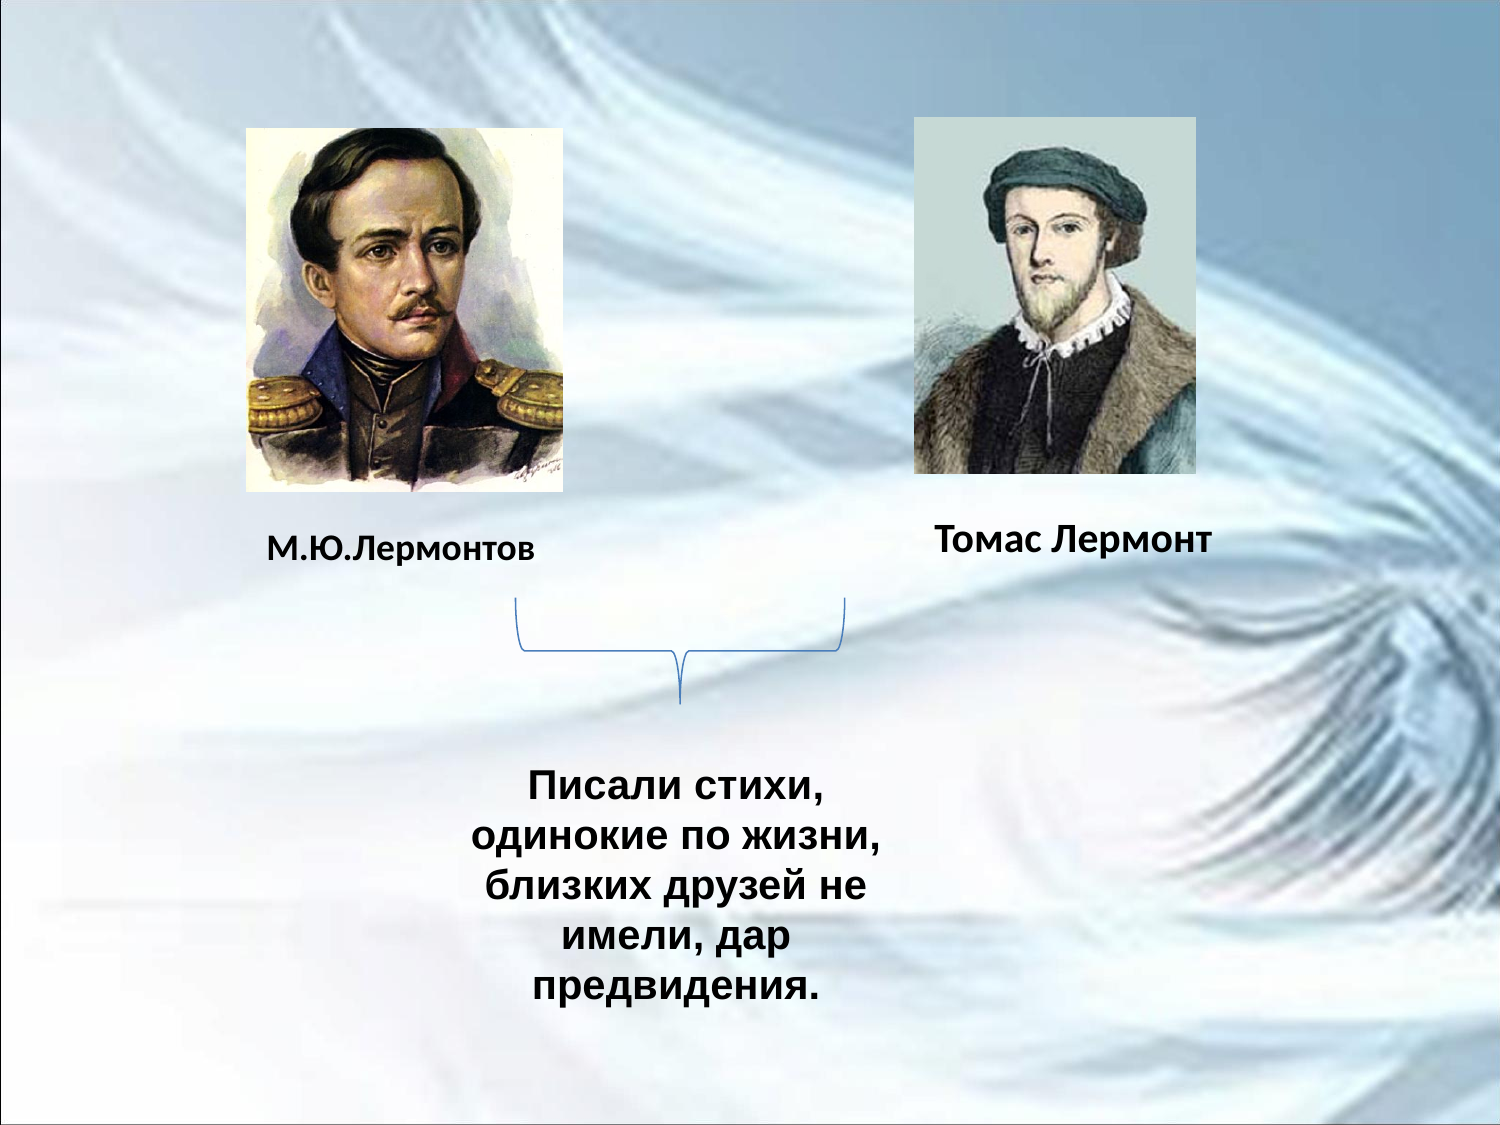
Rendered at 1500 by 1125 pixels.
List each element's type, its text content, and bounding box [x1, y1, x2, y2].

picture [0, 0, 1500, 1125]
text_box [514, 597, 846, 705]
text_box М.Ю.Лермонтов [251, 515, 551, 576]
text_box Томас Лермонт [890, 503, 1266, 569]
text_box Писали стихи, одинокие по жизни, близких друзей не имели, дар предвидения. [410, 750, 942, 1015]
